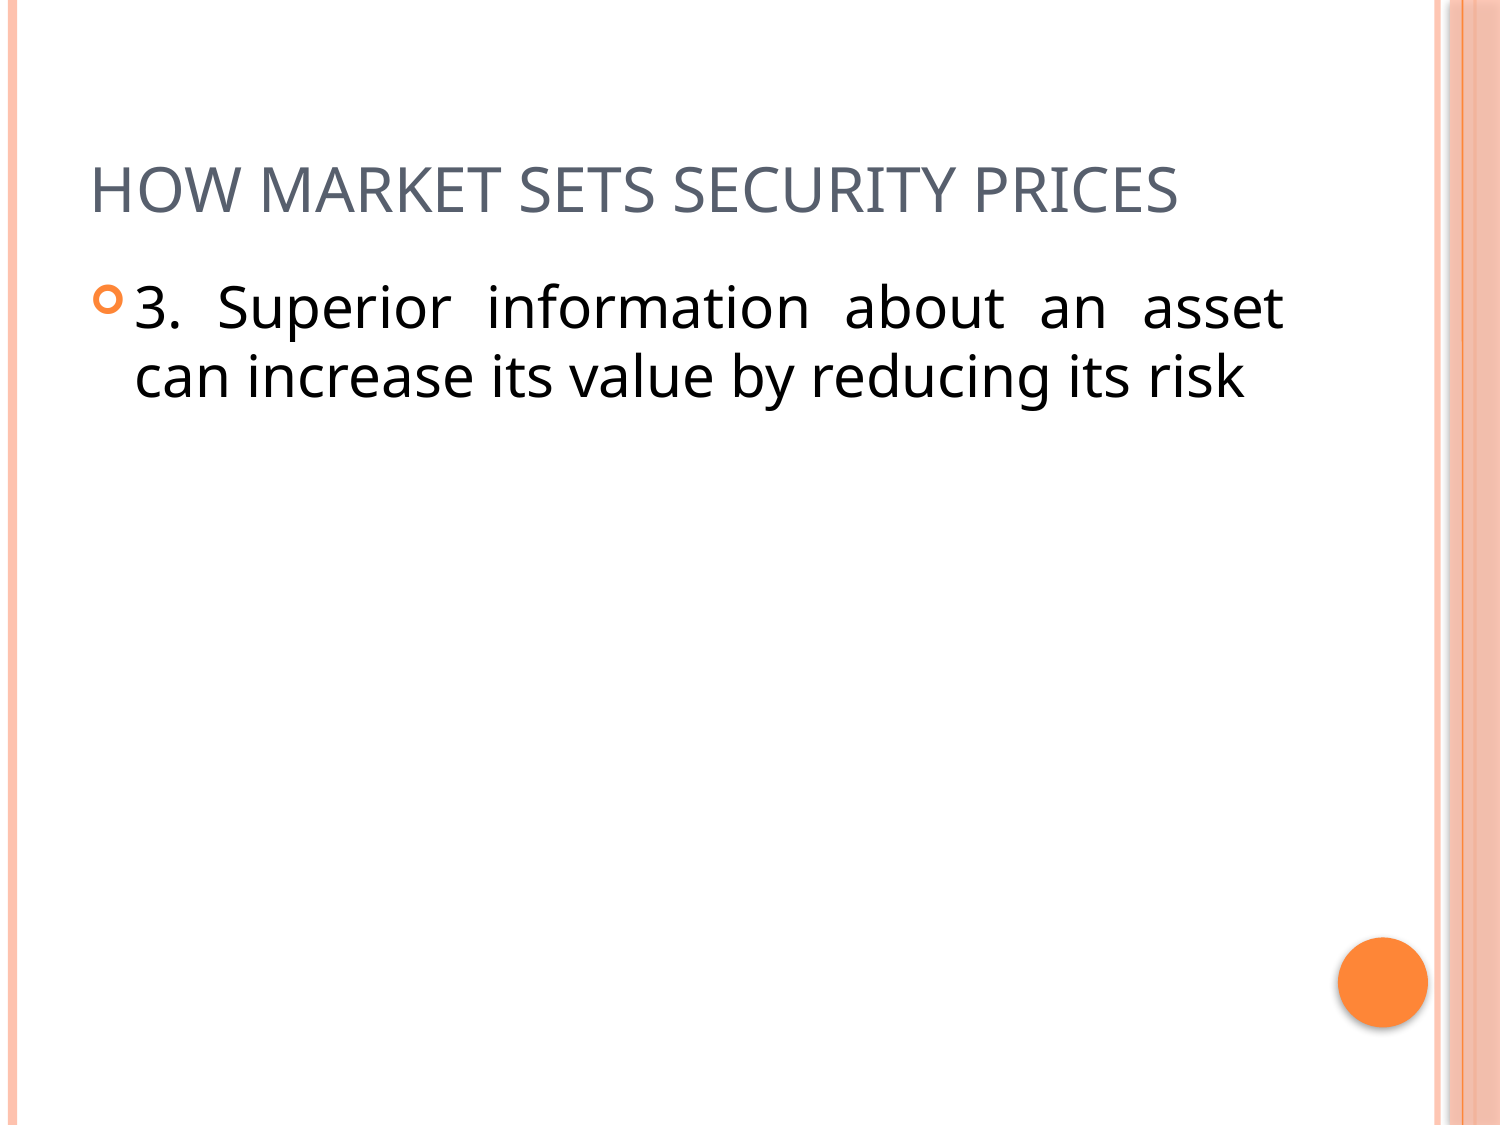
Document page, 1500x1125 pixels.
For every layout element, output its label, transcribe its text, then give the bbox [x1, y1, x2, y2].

title How market sets security prices [75, 45, 1300, 233]
list 3. Superior information about an asset can increase its value by reducing its risk [75, 262, 1300, 1062]
